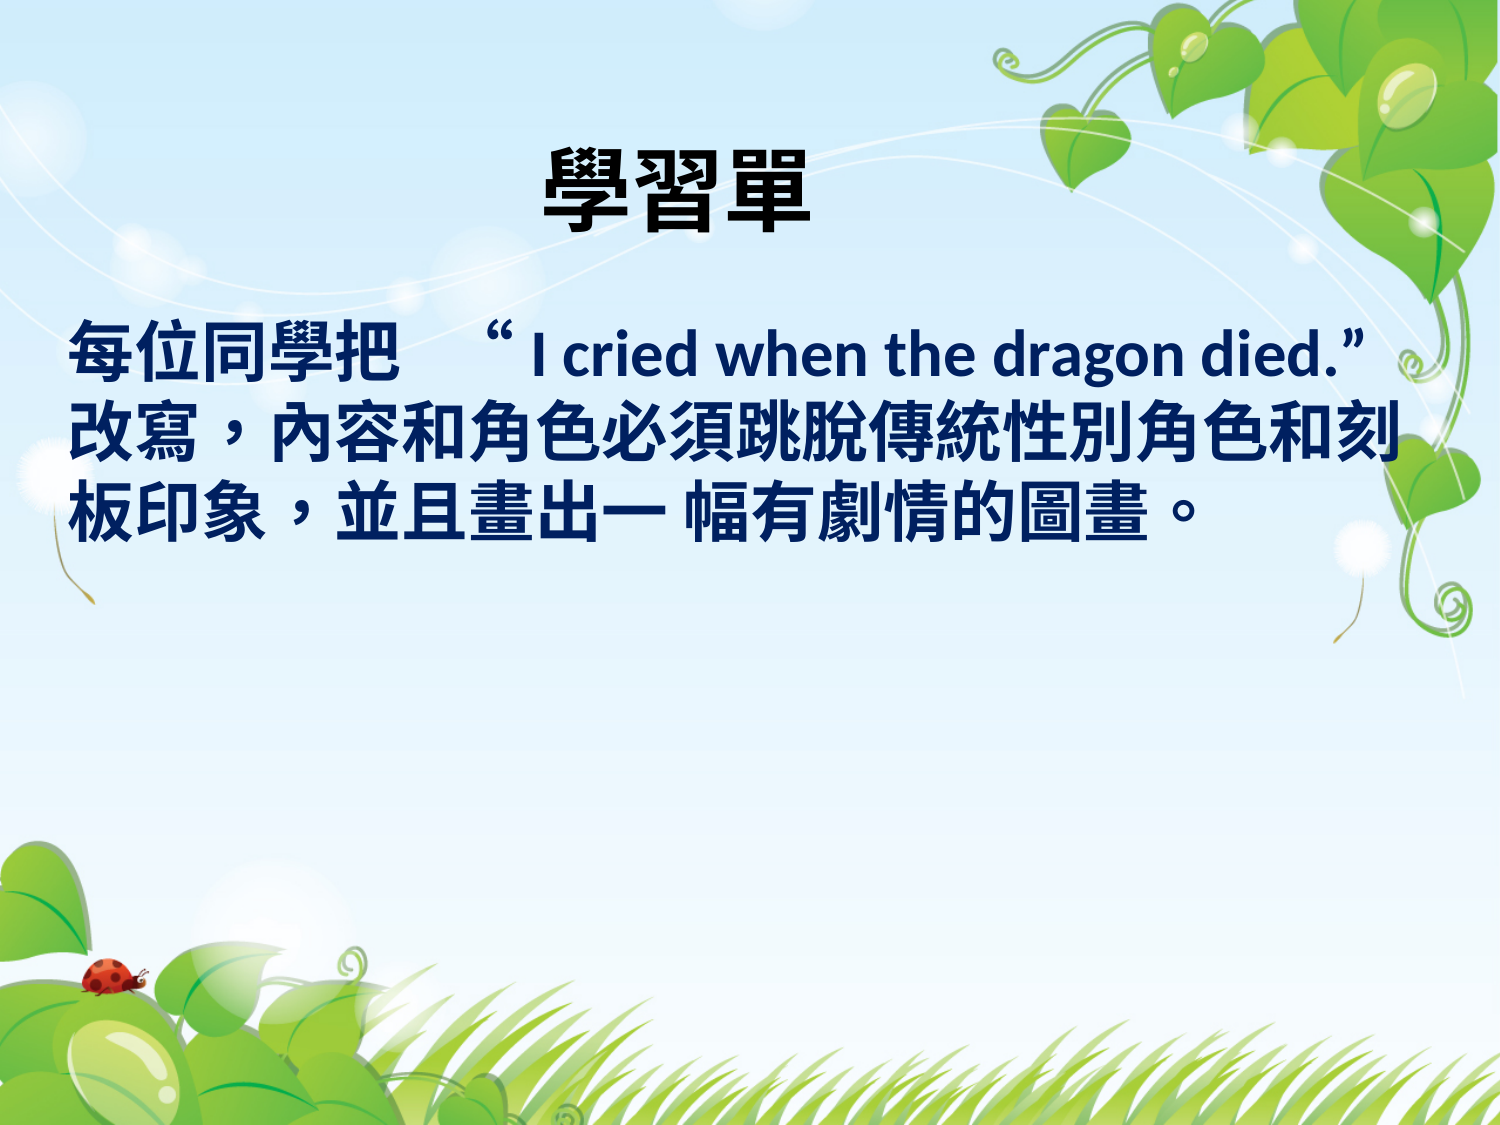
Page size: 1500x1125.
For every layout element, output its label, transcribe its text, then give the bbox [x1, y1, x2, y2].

picture [0, 0, 1500, 1125]
text_box 每位同學把 “I cried when the dragon died.” 改寫，內容和角色必須跳脫傳統性別角色和刻板印象，並且畫出一 幅有劇情的圖畫。 [53, 302, 1436, 638]
text_box 學習單 [525, 125, 1164, 251]
